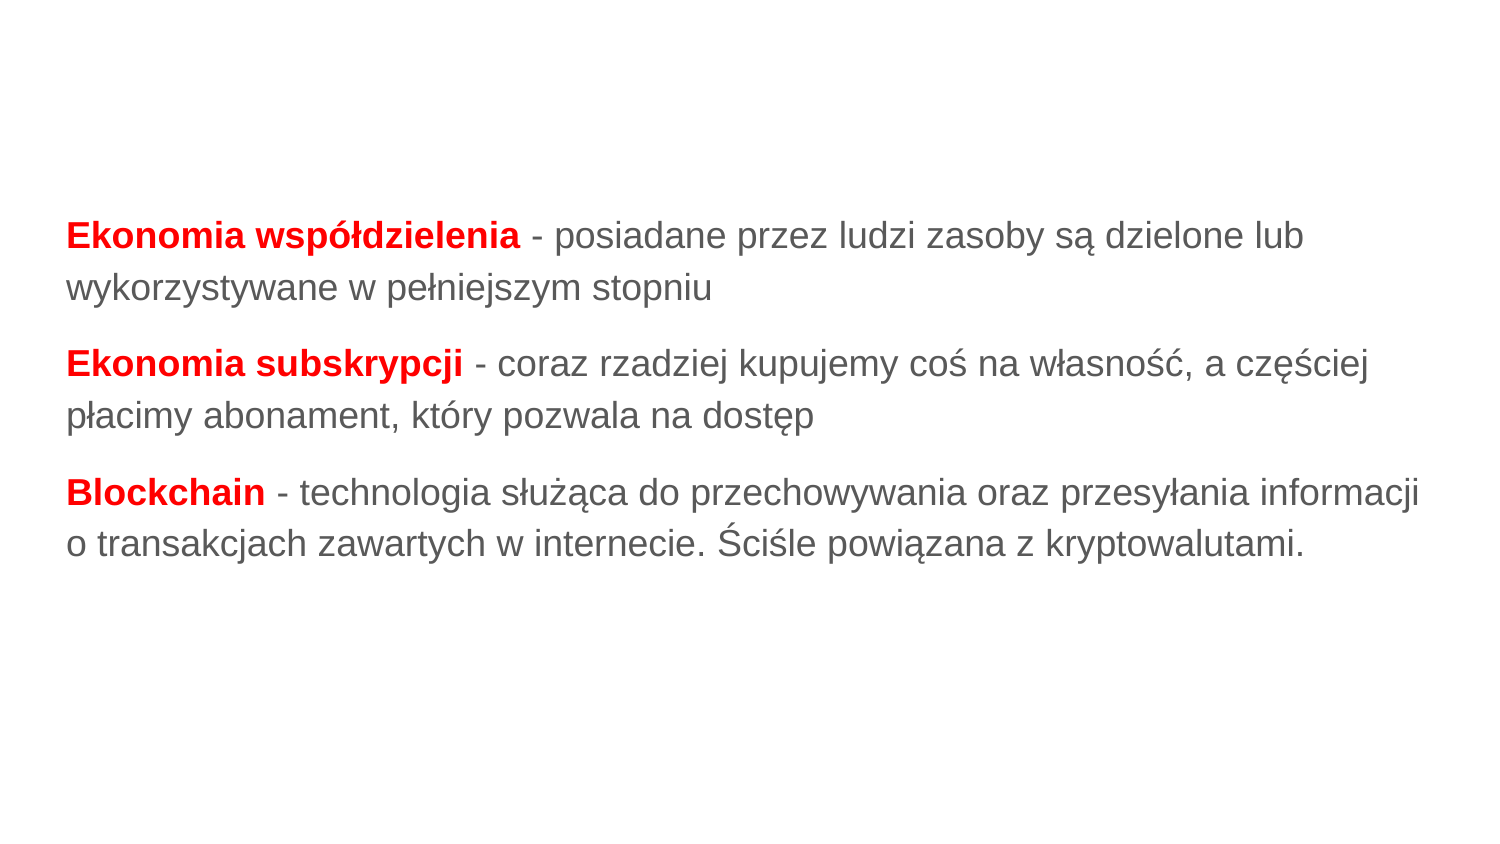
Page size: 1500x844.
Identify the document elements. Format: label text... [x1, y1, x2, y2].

list Ekonomia współdzielenia - posiadane przez ludzi zasoby są dzielone lub wykorzystywane w pełniejszym stopniu Ekonomia subskrypcji - coraz rzadziej kupujemy coś na własność, a częściej płacimy abonament, który pozwala na dostęp Blockchain - technologia służąca do przechowywania oraz przesyłania informacji o transakcjach zawartych w internecie. Ściśle powiązana z kryptowalutami. [51, 189, 1449, 750]
